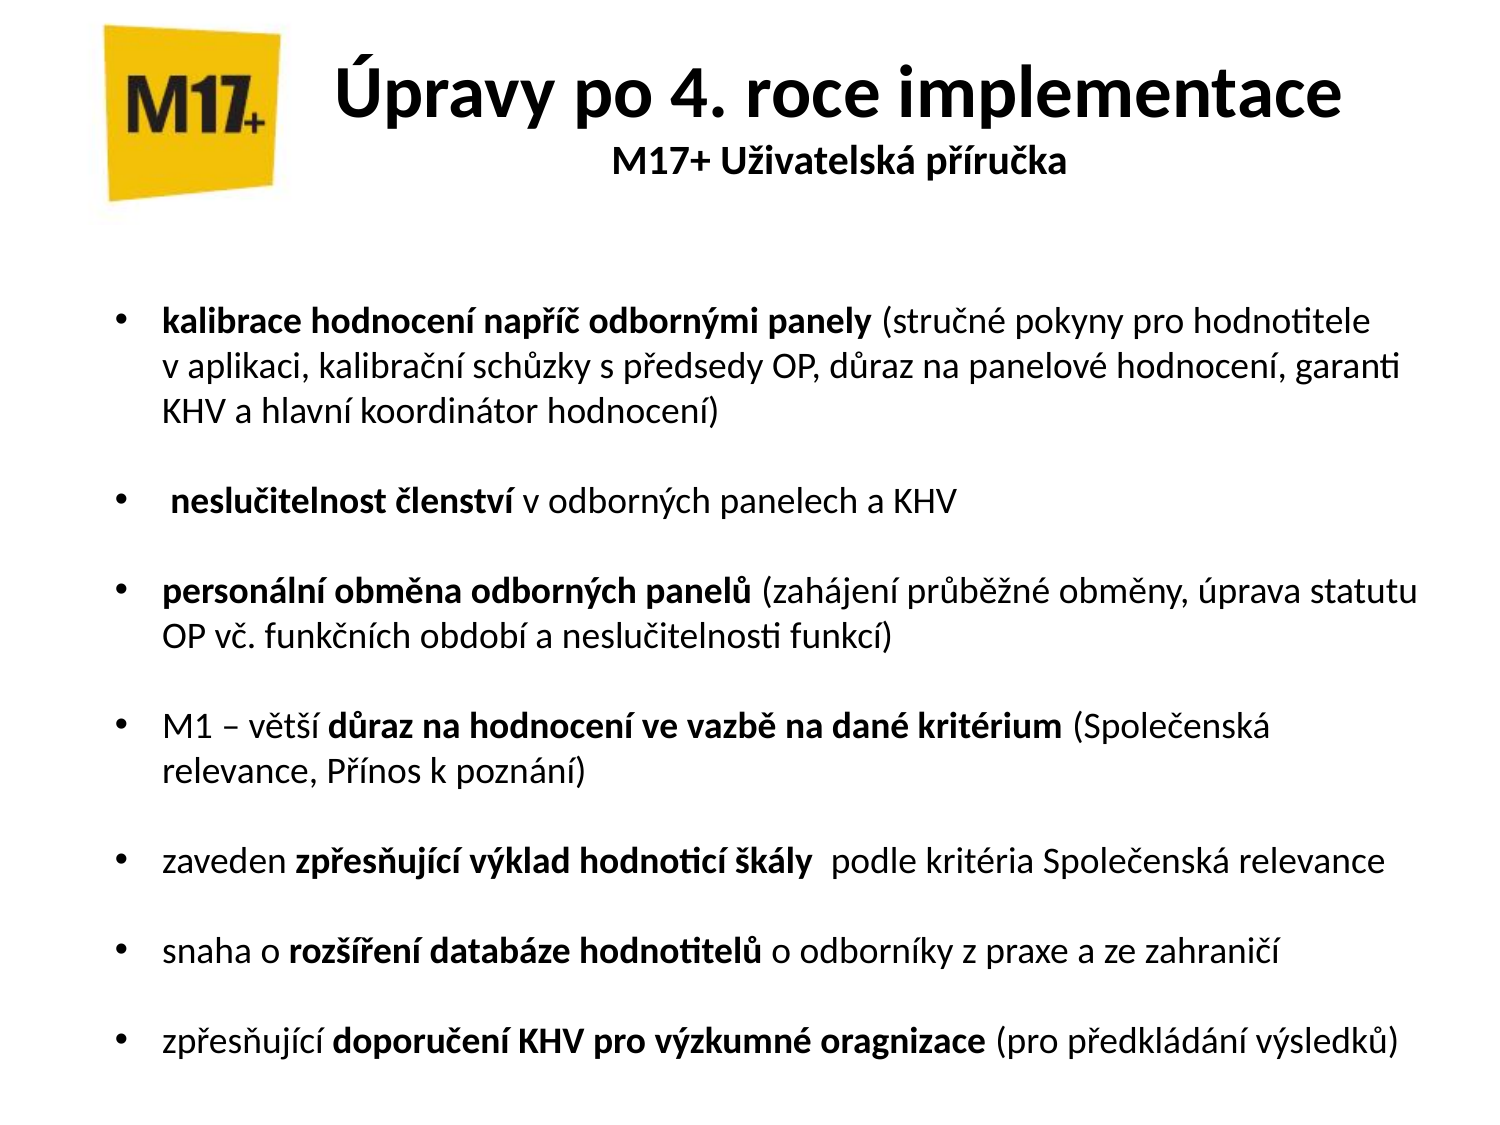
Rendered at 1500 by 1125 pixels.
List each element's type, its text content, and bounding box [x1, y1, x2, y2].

picture [64, 0, 312, 226]
title Úpravy po 4. roce implementace M17+ Uživatelská příručka [318, 48, 1425, 177]
text_box kalibrace hodnocení napříč odbornými panely (stručné pokyny pro hodnotitele v aplikaci, kalibrační schůzky s předsedy OP, důraz na panelové hodnocení, garanti KHV a hlavní koordinátor hodnocení) neslučitelnost členství v odborných panelech a KHV personální obměna odborných panelů (zahájení průběžné obměny, úprava statutu OP vč. funkčních období a neslučitelnosti funkcí) M1 – větší důraz na hodnocení ve vazbě na dané kritérium (Společenská relevance, Přínos k poznání) zaveden zpřesňující výklad hodnoticí škály podle kritéria Společenská relevance snaha o rozšíření databáze hodnotitelů o odborníky z praxe a ze zahraničí zpřesňující doporučení KHV pro výzkumné oragnizace (pro předkládání výsledků) [100, 243, 1449, 1069]
